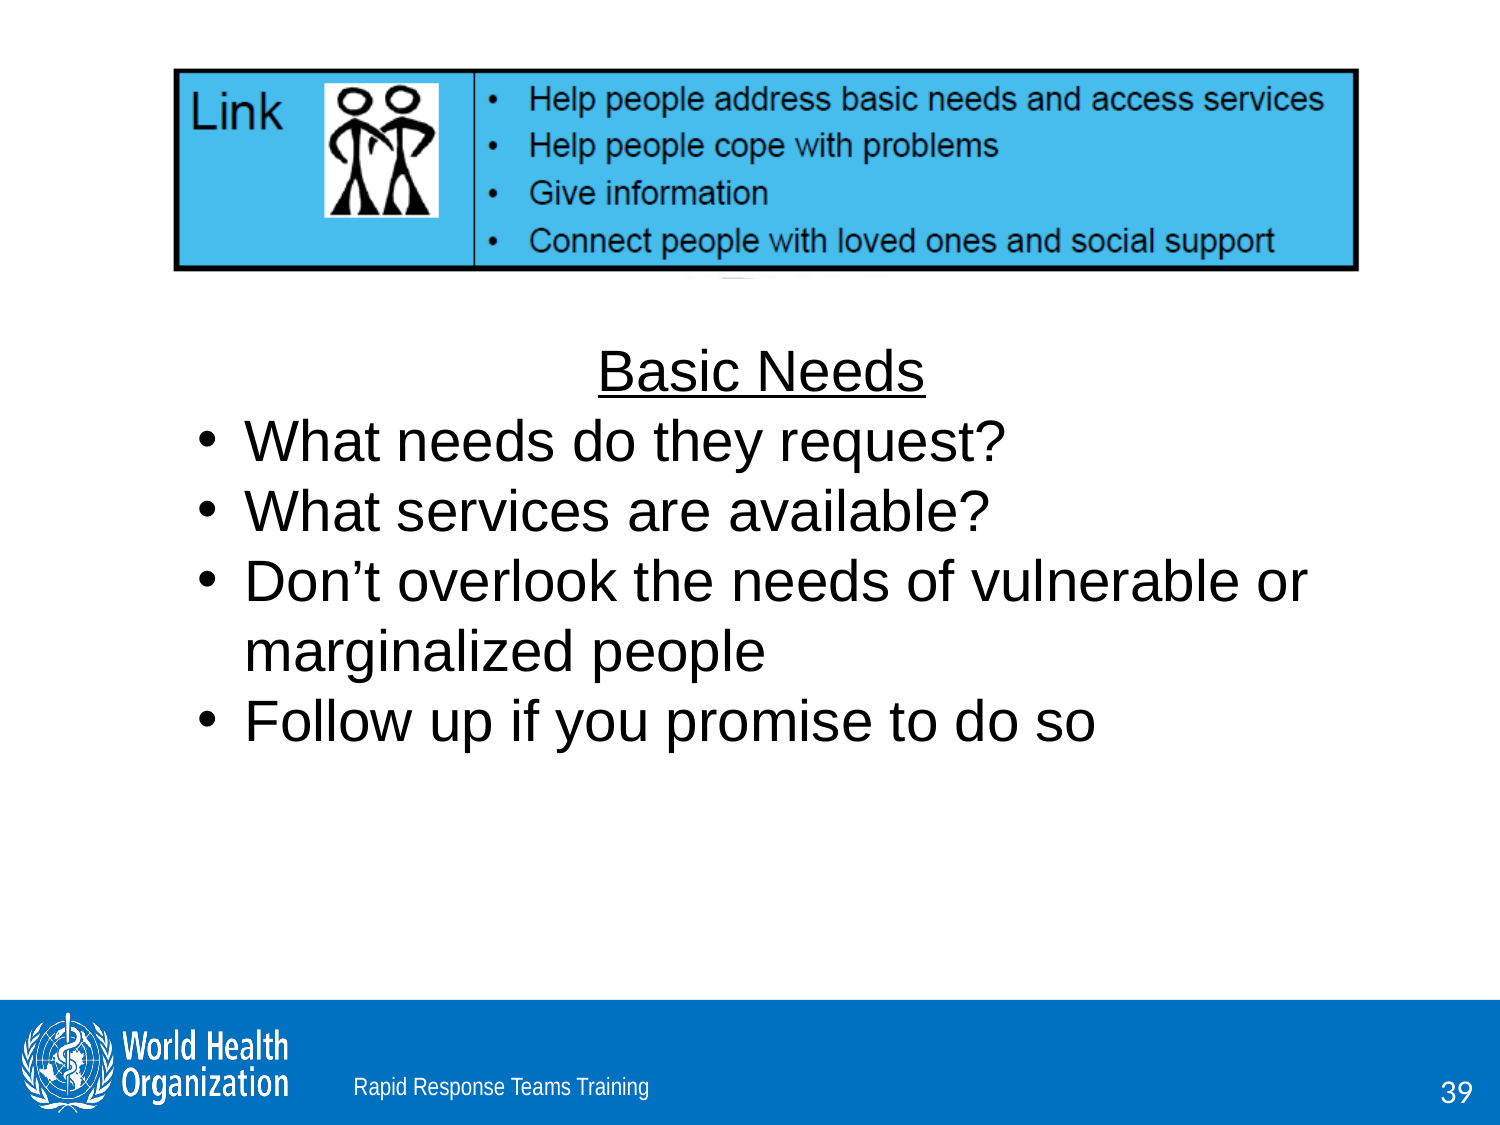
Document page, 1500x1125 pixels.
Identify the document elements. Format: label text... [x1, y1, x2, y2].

picture [170, 66, 1362, 280]
picture [21, 1012, 288, 1113]
text_box Basic Needs What needs do they request? What services are available? Don’t overlook the needs of vulnerable or marginalized people Follow up if you promise to do so [182, 326, 1341, 761]
